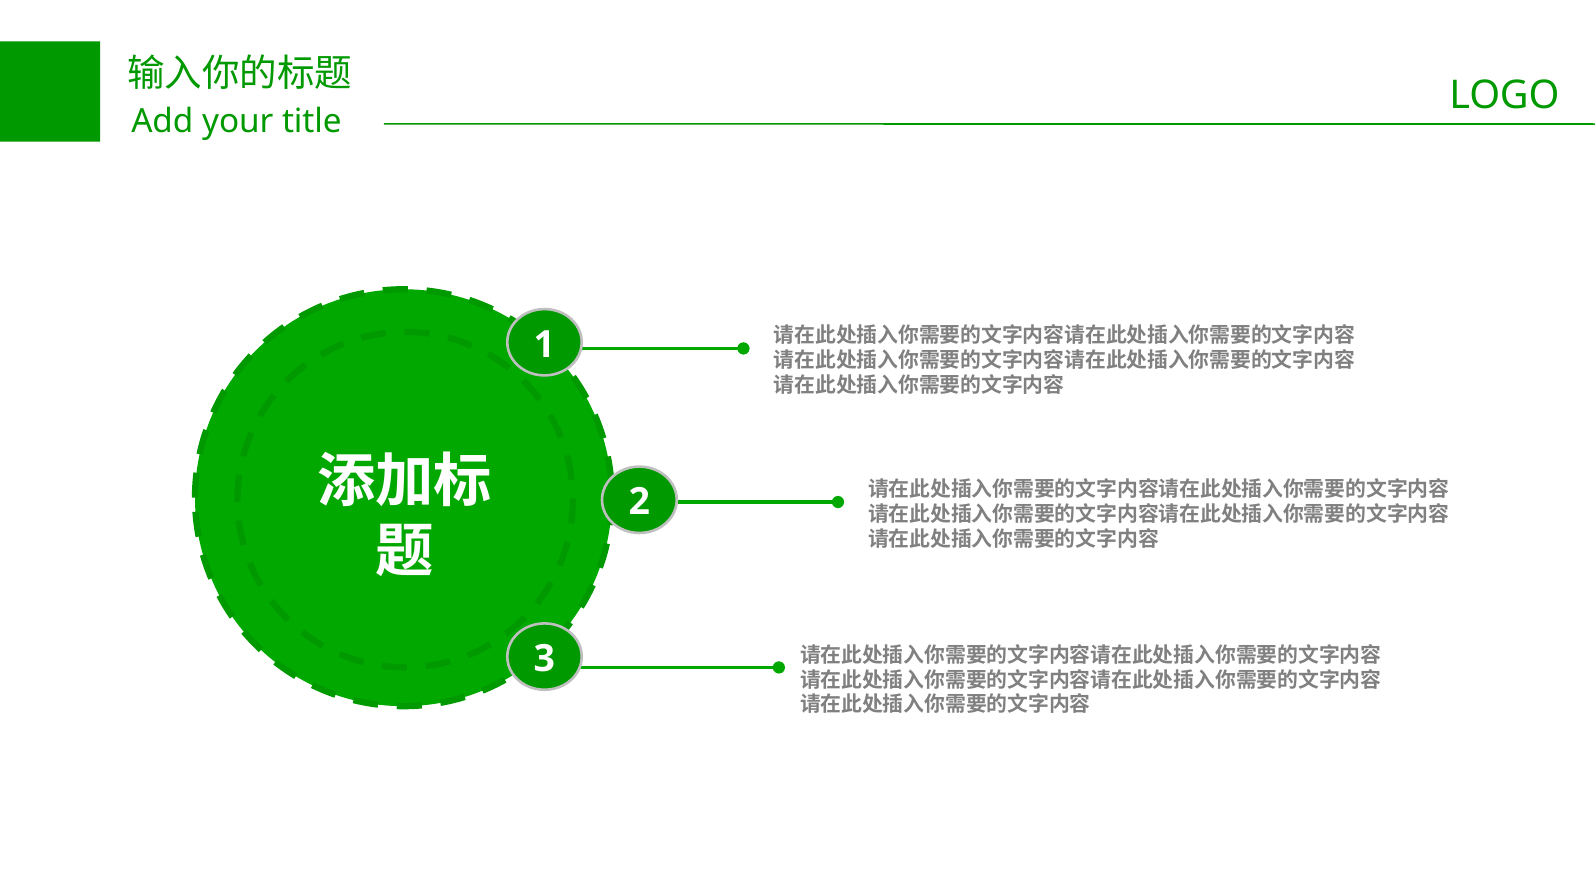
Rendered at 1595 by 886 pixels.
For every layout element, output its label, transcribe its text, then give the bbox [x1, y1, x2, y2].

text_box [195, 289, 611, 707]
text_box 请在此处插入你需要的文字内容请在此处插入你需要的文字内容请在此处插入你需要的文字内容请在此处插入你需要的文字内容请在此处插入你需要的文字内容 [868, 475, 1459, 551]
text_box 1 [505, 307, 584, 377]
text_box [237, 331, 573, 668]
text_box 3 [505, 622, 584, 692]
text_box 请在此处插入你需要的文字内容请在此处插入你需要的文字内容请在此处插入你需要的文字内容请在此处插入你需要的文字内容请在此处插入你需要的文字内容 [773, 322, 1364, 398]
text_box 2 [600, 465, 679, 535]
text_box 请在此处插入你需要的文字内容请在此处插入你需要的文字内容请在此处插入你需要的文字内容请在此处插入你需要的文字内容请在此处插入你需要的文字内容 [800, 641, 1391, 717]
